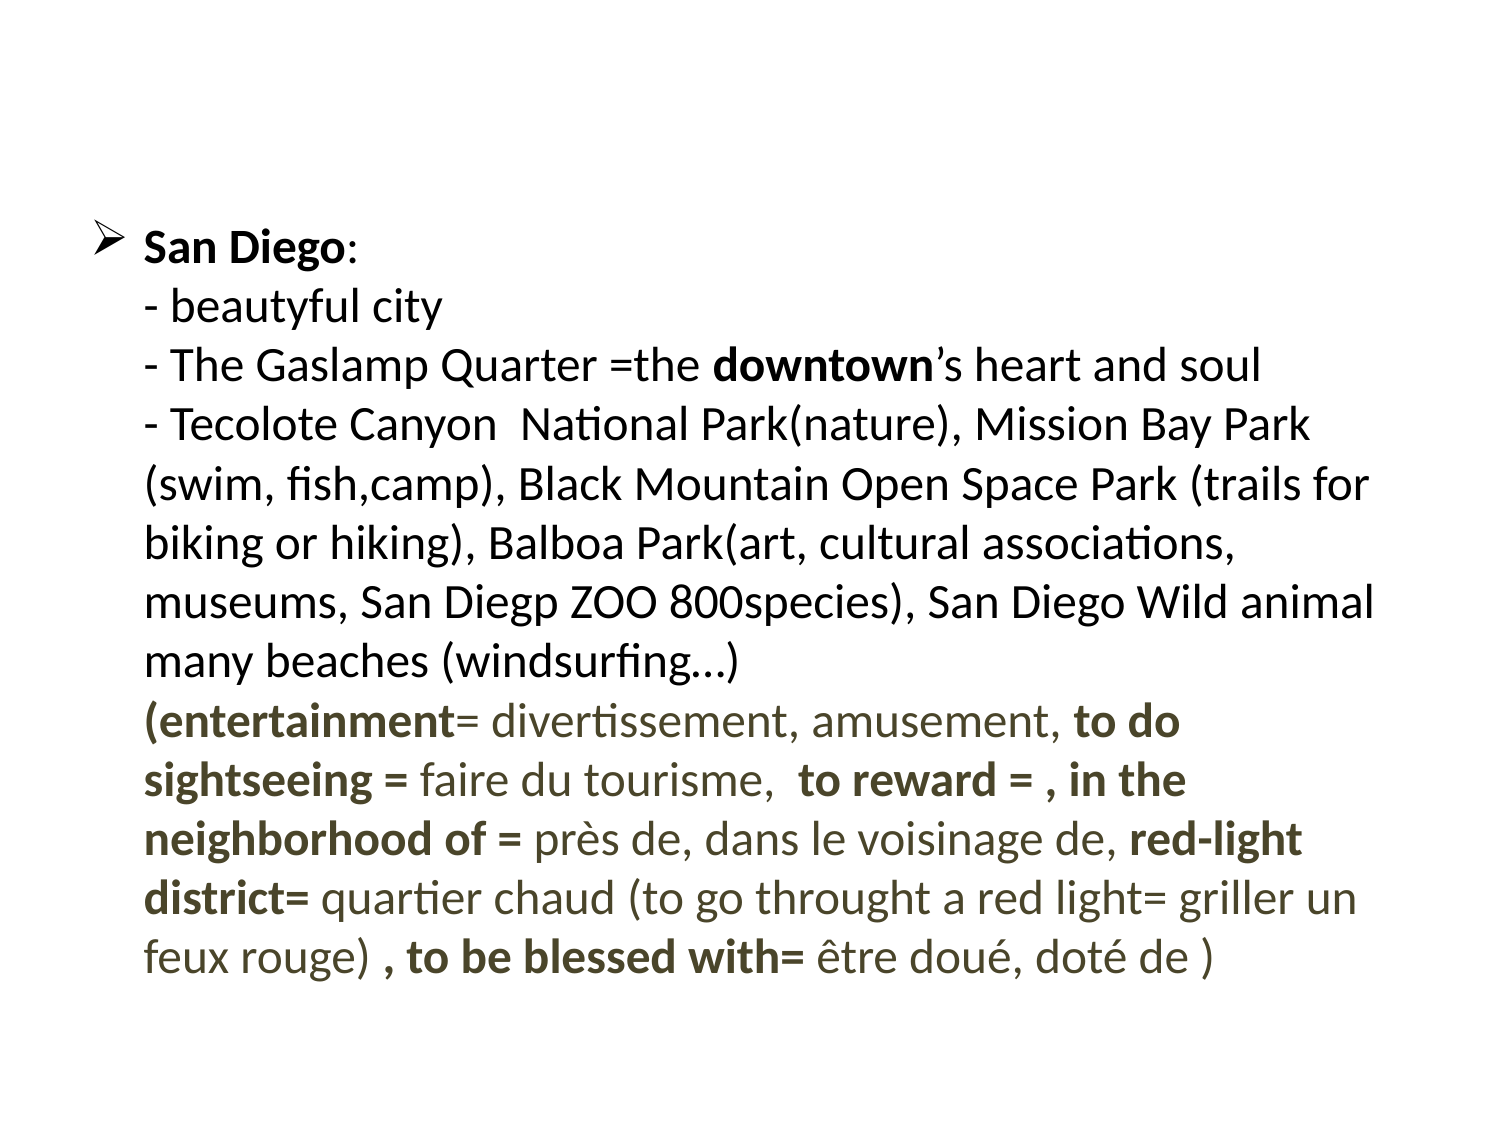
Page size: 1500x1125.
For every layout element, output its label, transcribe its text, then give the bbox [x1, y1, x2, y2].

list San Diego: - beautyful city - The Gaslamp Quarter =the downtown’s heart and soul - Tecolote Canyon National Park(nature), Mission Bay Park (swim, fish,camp), Black Mountain Open Space Park (trails for biking or hiking), Balboa Park(art, cultural associations, museums, San Diegp ZOO 800species), San Diego Wild animal many beaches (windsurfing…) (entertainment= divertissement, amusement, to do sightseeing = faire du tourisme, to reward = , in the neighborhood of = près de, dans le voisinage de, red-light district= quartier chaud (to go throught a red light= griller un feux rouge) , to be blessed with= être doué, doté de ) [75, 137, 1425, 1005]
